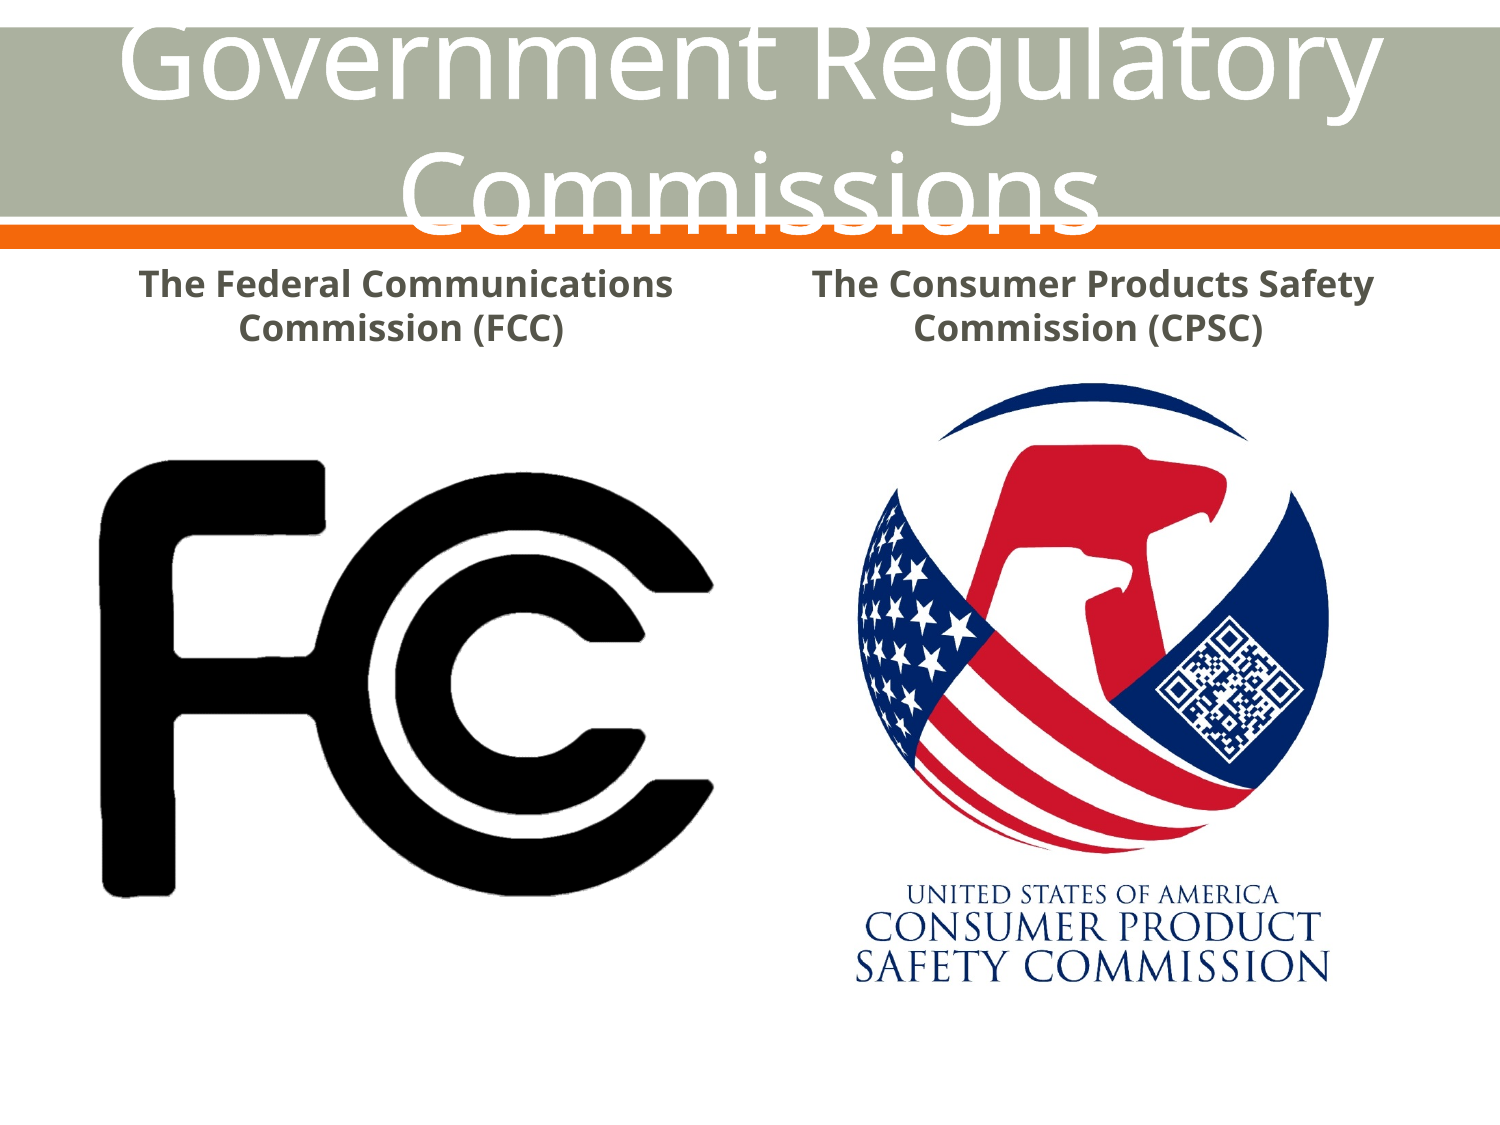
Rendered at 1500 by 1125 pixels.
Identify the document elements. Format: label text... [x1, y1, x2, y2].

list The Federal Communications Commission (FCC) [75, 251, 738, 357]
list The Consumer Products Safety Commission (CPSC) [761, 251, 1425, 357]
title Government Regulatory Commissions [75, 29, 1425, 213]
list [74, 441, 739, 920]
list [854, 373, 1333, 988]
